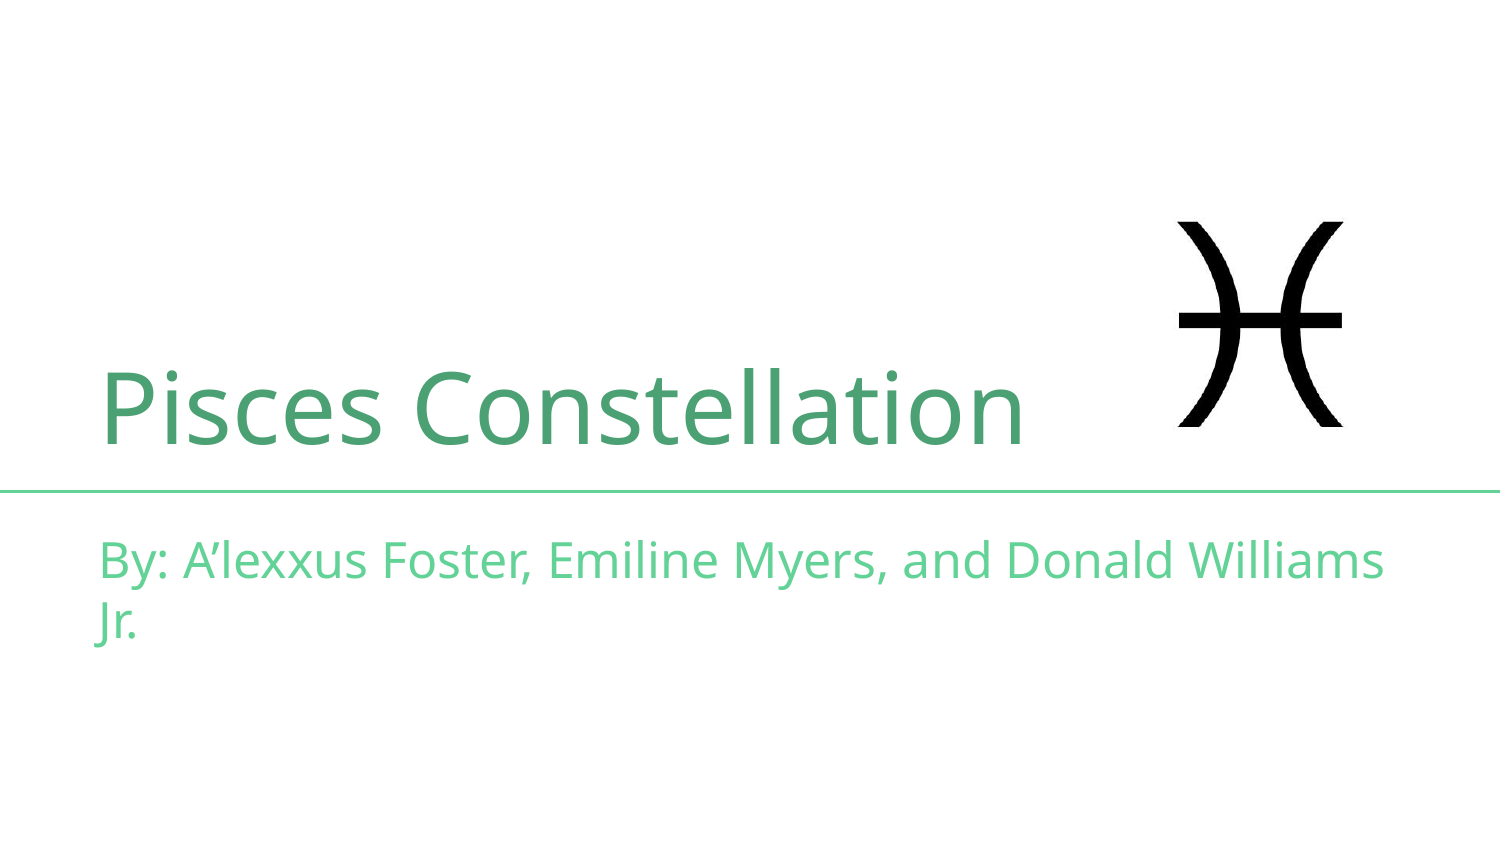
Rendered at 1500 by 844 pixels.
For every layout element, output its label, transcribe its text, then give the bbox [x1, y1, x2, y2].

subtitle By: A’lexxus Foster, Emiline Myers, and Donald Williams Jr. [83, 513, 1417, 617]
picture [1104, 167, 1417, 480]
title Pisces Constellation [83, 218, 1099, 480]
